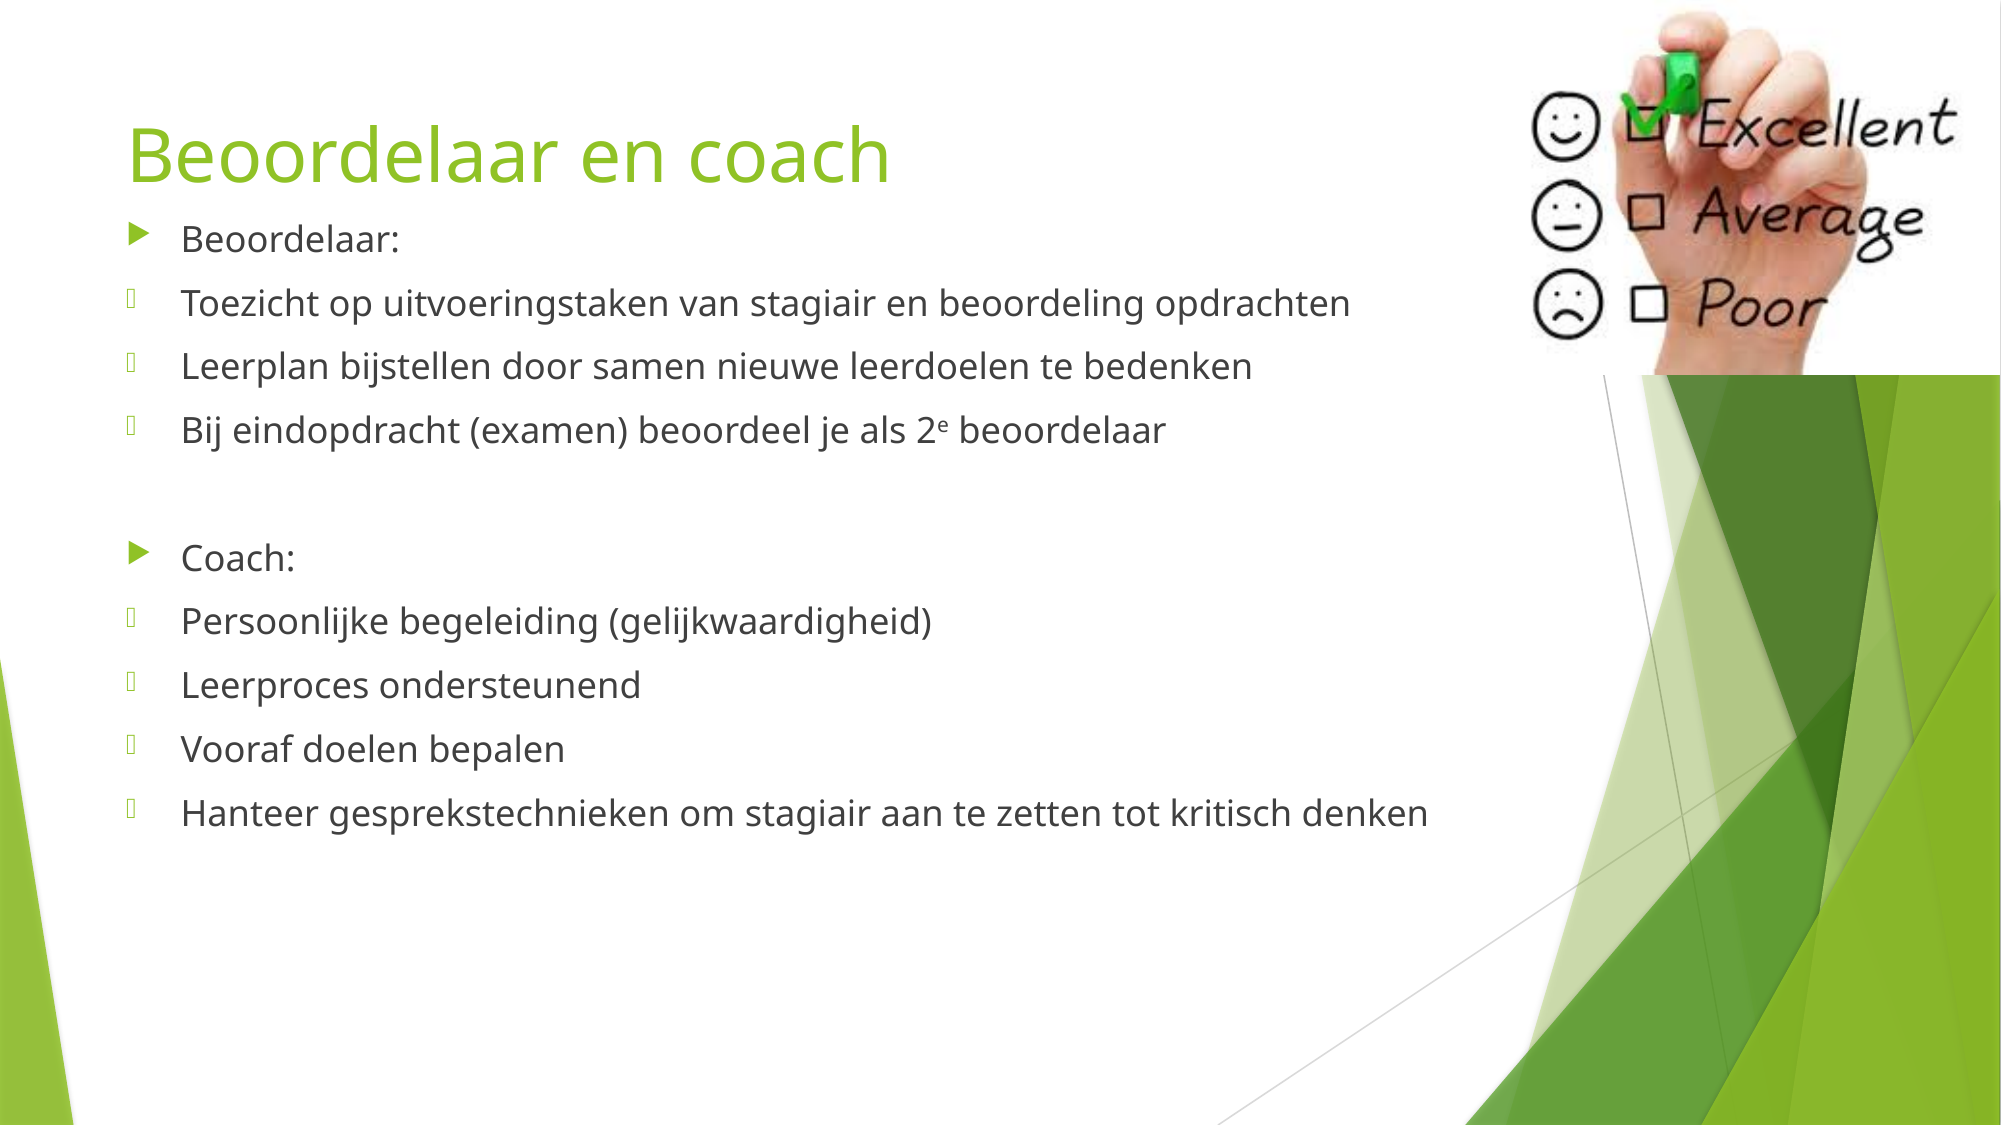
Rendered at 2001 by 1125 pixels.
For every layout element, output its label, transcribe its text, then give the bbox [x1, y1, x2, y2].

picture [1501, 0, 2000, 376]
list Beoordelaar: Toezicht op uitvoeringstaken van stagiair en beoordeling opdrachten Leerplan bijstellen door samen nieuwe leerdoelen te bedenken Bij eindopdracht (examen) beoordeel je als 2e beoordelaar Coach: Persoonlijke begeleiding (gelijkwaardigheid) Leerproces ondersteunend Vooraf doelen bepalen Hanteer gesprekstechnieken om stagiair aan te zetten tot kritisch denken [111, 208, 1522, 845]
title Beoordelaar en coach [111, 99, 1496, 208]
